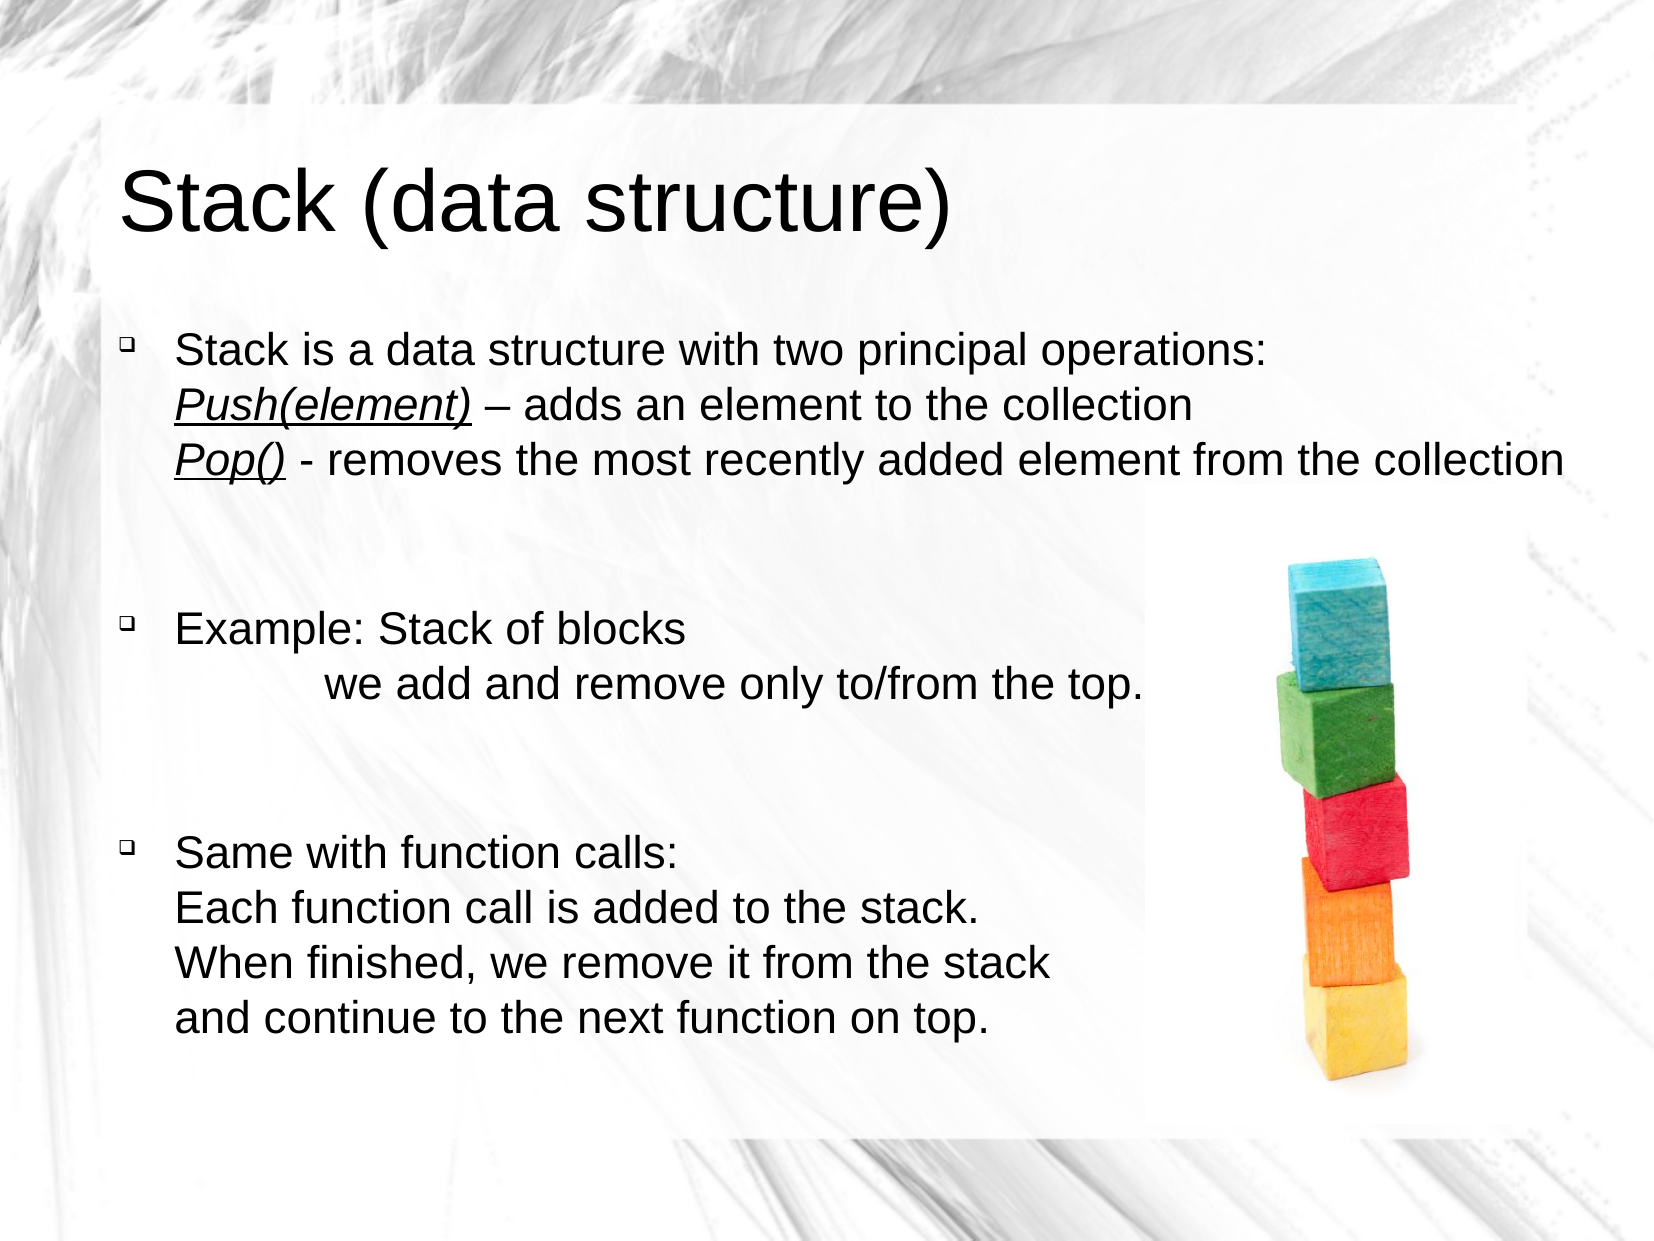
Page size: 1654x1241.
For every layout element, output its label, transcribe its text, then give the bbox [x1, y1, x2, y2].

list Stack is a data structure with two principal operations: Push(element) – adds an element to the collection Pop() - removes the most recently added element from the collection Example: Stack of blocks we add and remove only to/from the top. Same with function calls: Each function call is added to the stack. When finished, we remove it from the stack and continue to the next function on top. [118, 319, 1571, 1180]
text_box Stack (data structure) [118, 93, 1535, 299]
picture [0, 0, 1654, 1241]
